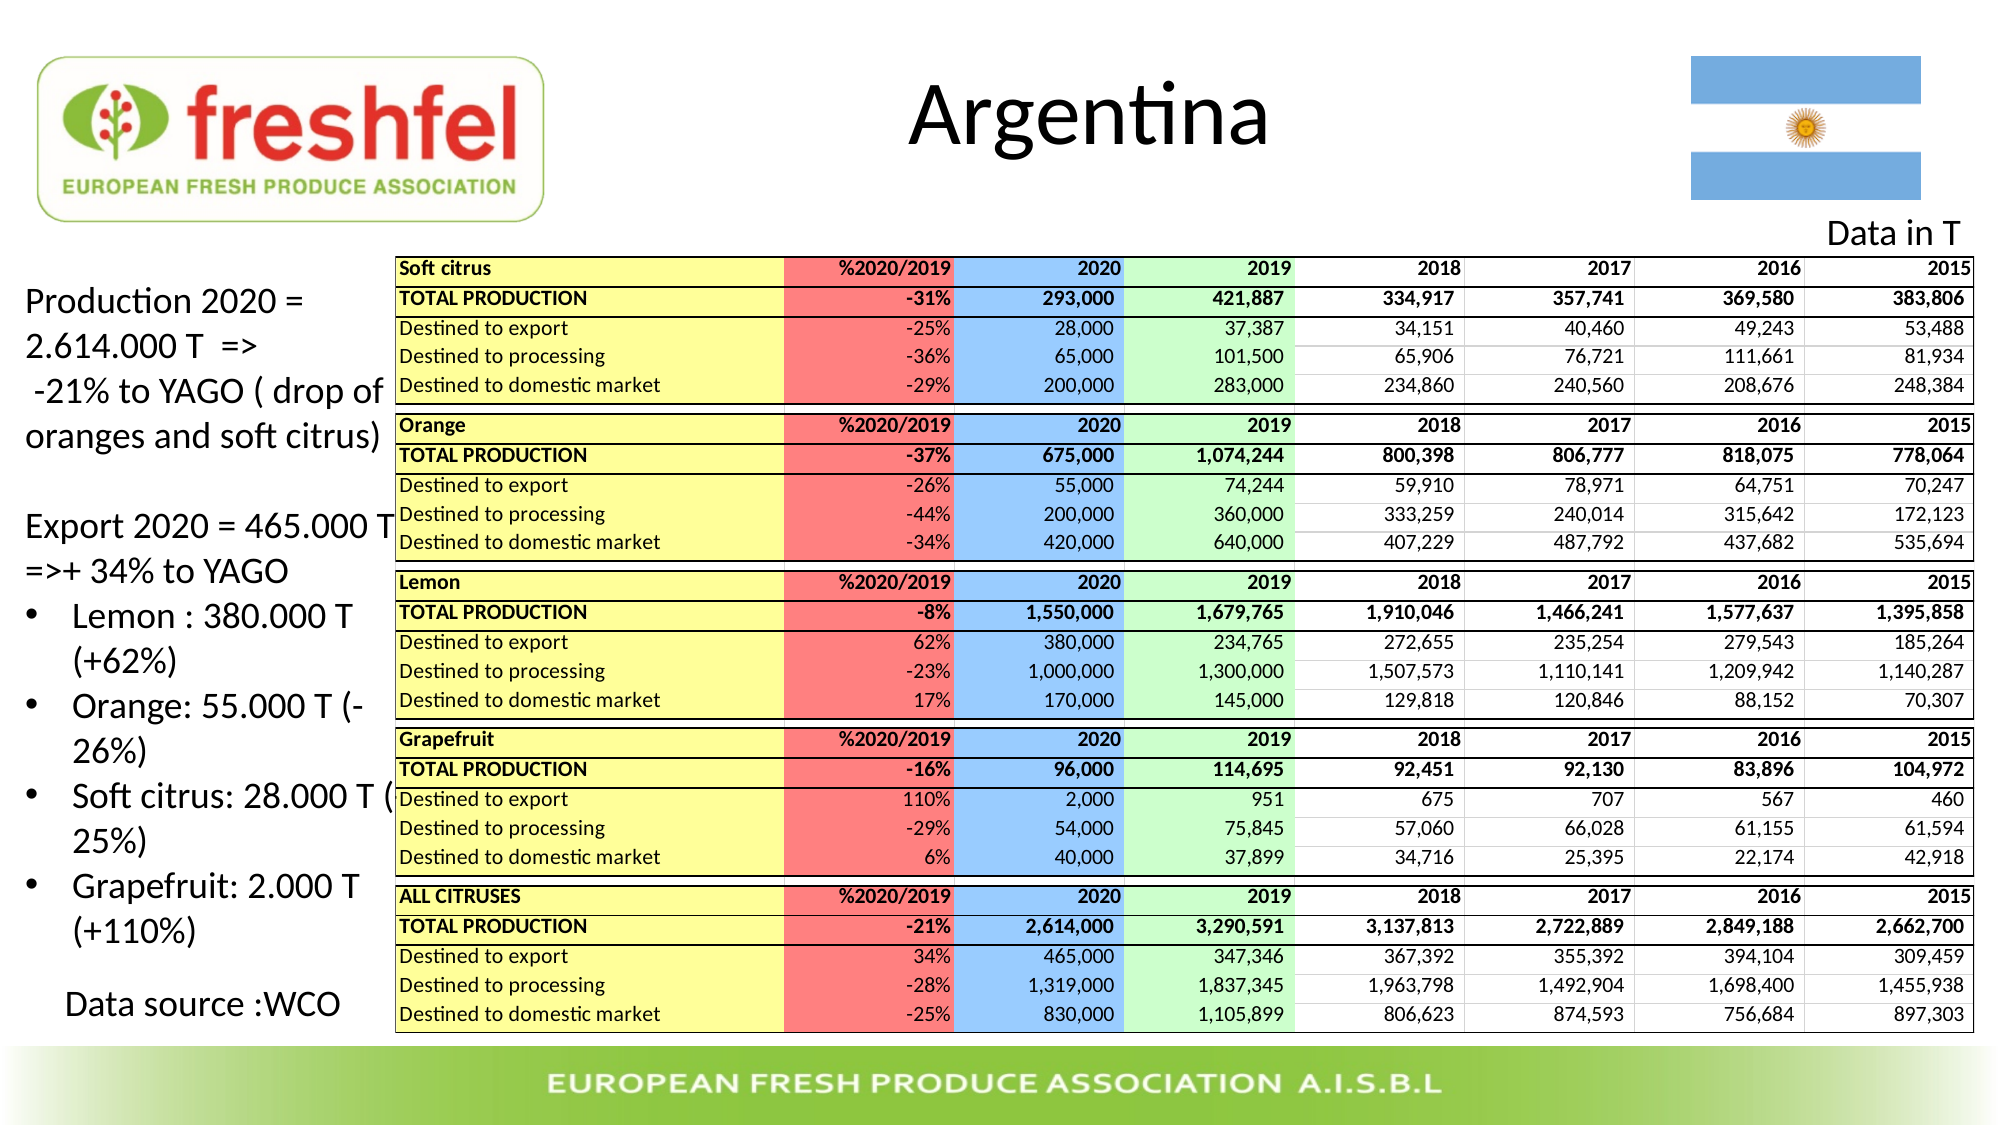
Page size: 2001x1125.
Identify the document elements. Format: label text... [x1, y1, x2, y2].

picture [0, 1046, 2000, 1125]
picture [395, 256, 1976, 1035]
title Argentina [395, 0, 1806, 217]
text_box Data in T [1812, 200, 2000, 261]
text_box Production 2020 = 2.614.000 T => -21% to YAGO ( drop of oranges and soft citrus) Export 2020 = 465.000 T =>+ 34% to YAGO Lemon : 380.000 T (+62%) Orange: 55.000 T (-26%) Soft citrus: 28.000 T (-25%) Grapefruit: 2.000 T (+110%) [10, 268, 391, 959]
text_box Data source :WCO [50, 972, 391, 1032]
picture [1690, 56, 1921, 201]
picture [35, 55, 545, 223]
